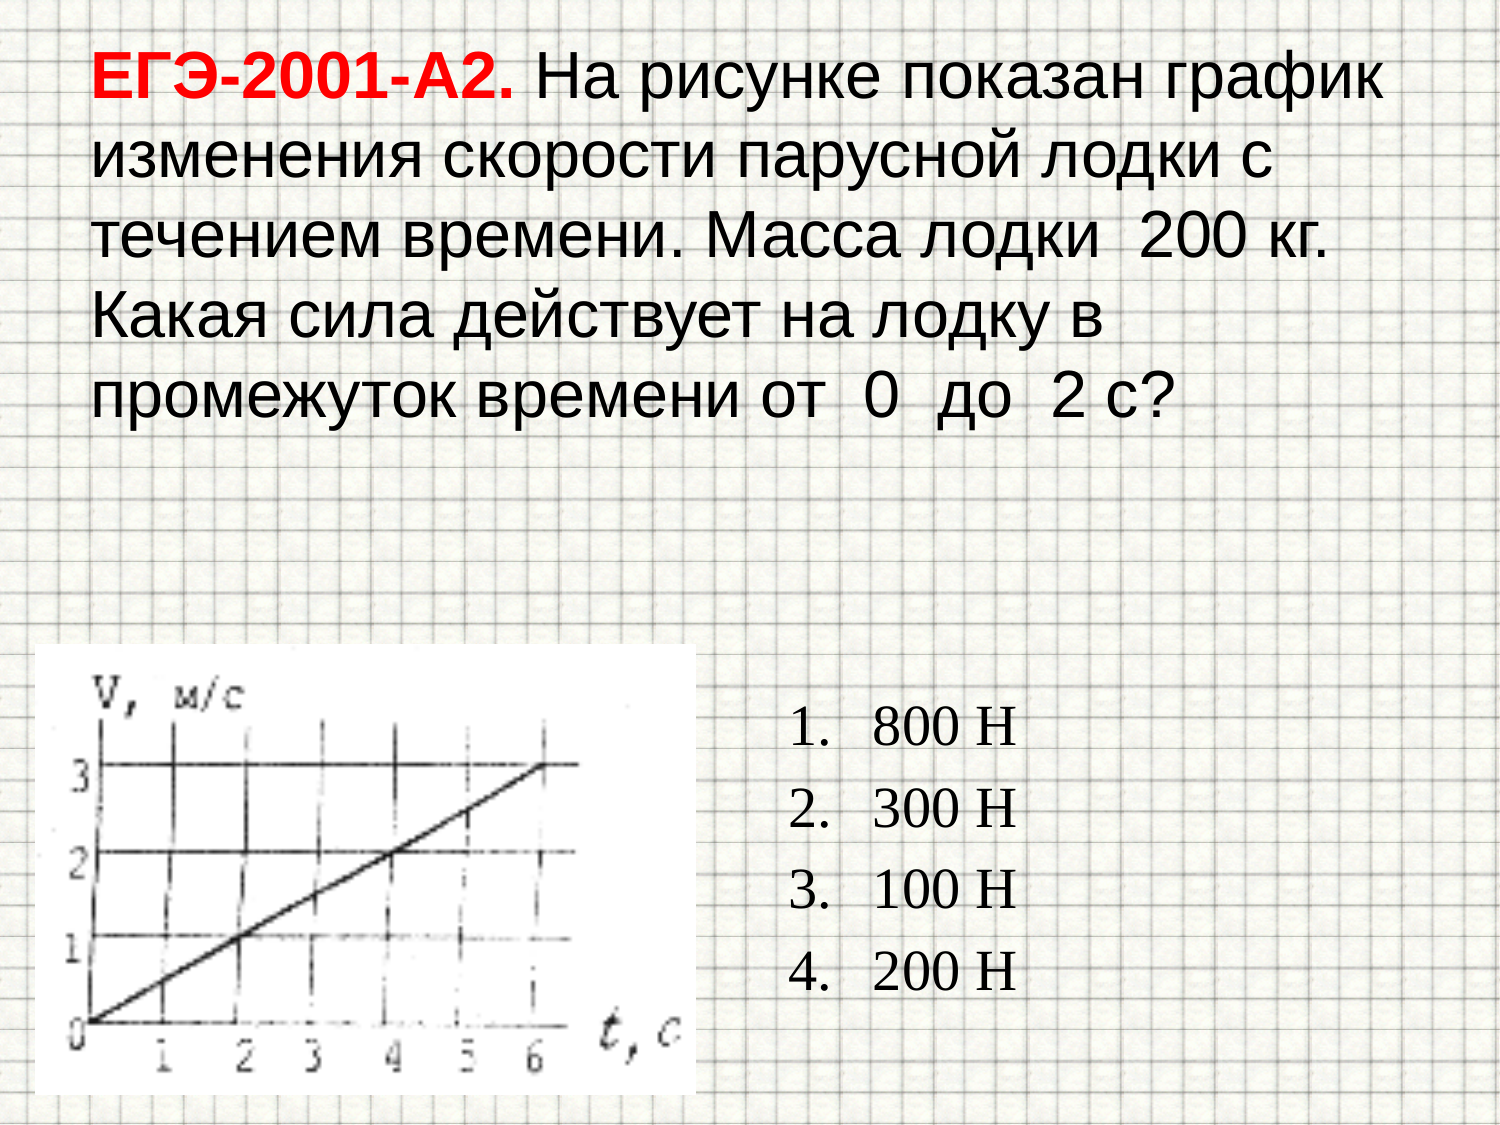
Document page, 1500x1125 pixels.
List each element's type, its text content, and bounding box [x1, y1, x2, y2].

list 800 Н 300 Н 100 Н 200 Н [773, 679, 1437, 1057]
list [34, 644, 696, 1095]
title ЕГЭ-2001-А2. На рисунке показан график изменения скорости парусной лодки с течением времени. Масса лодки 200 кг. Какая сила действует на лодку в промежуток времени от 0 до 2 с? [75, 37, 1425, 425]
picture [0, 0, 1500, 1125]
